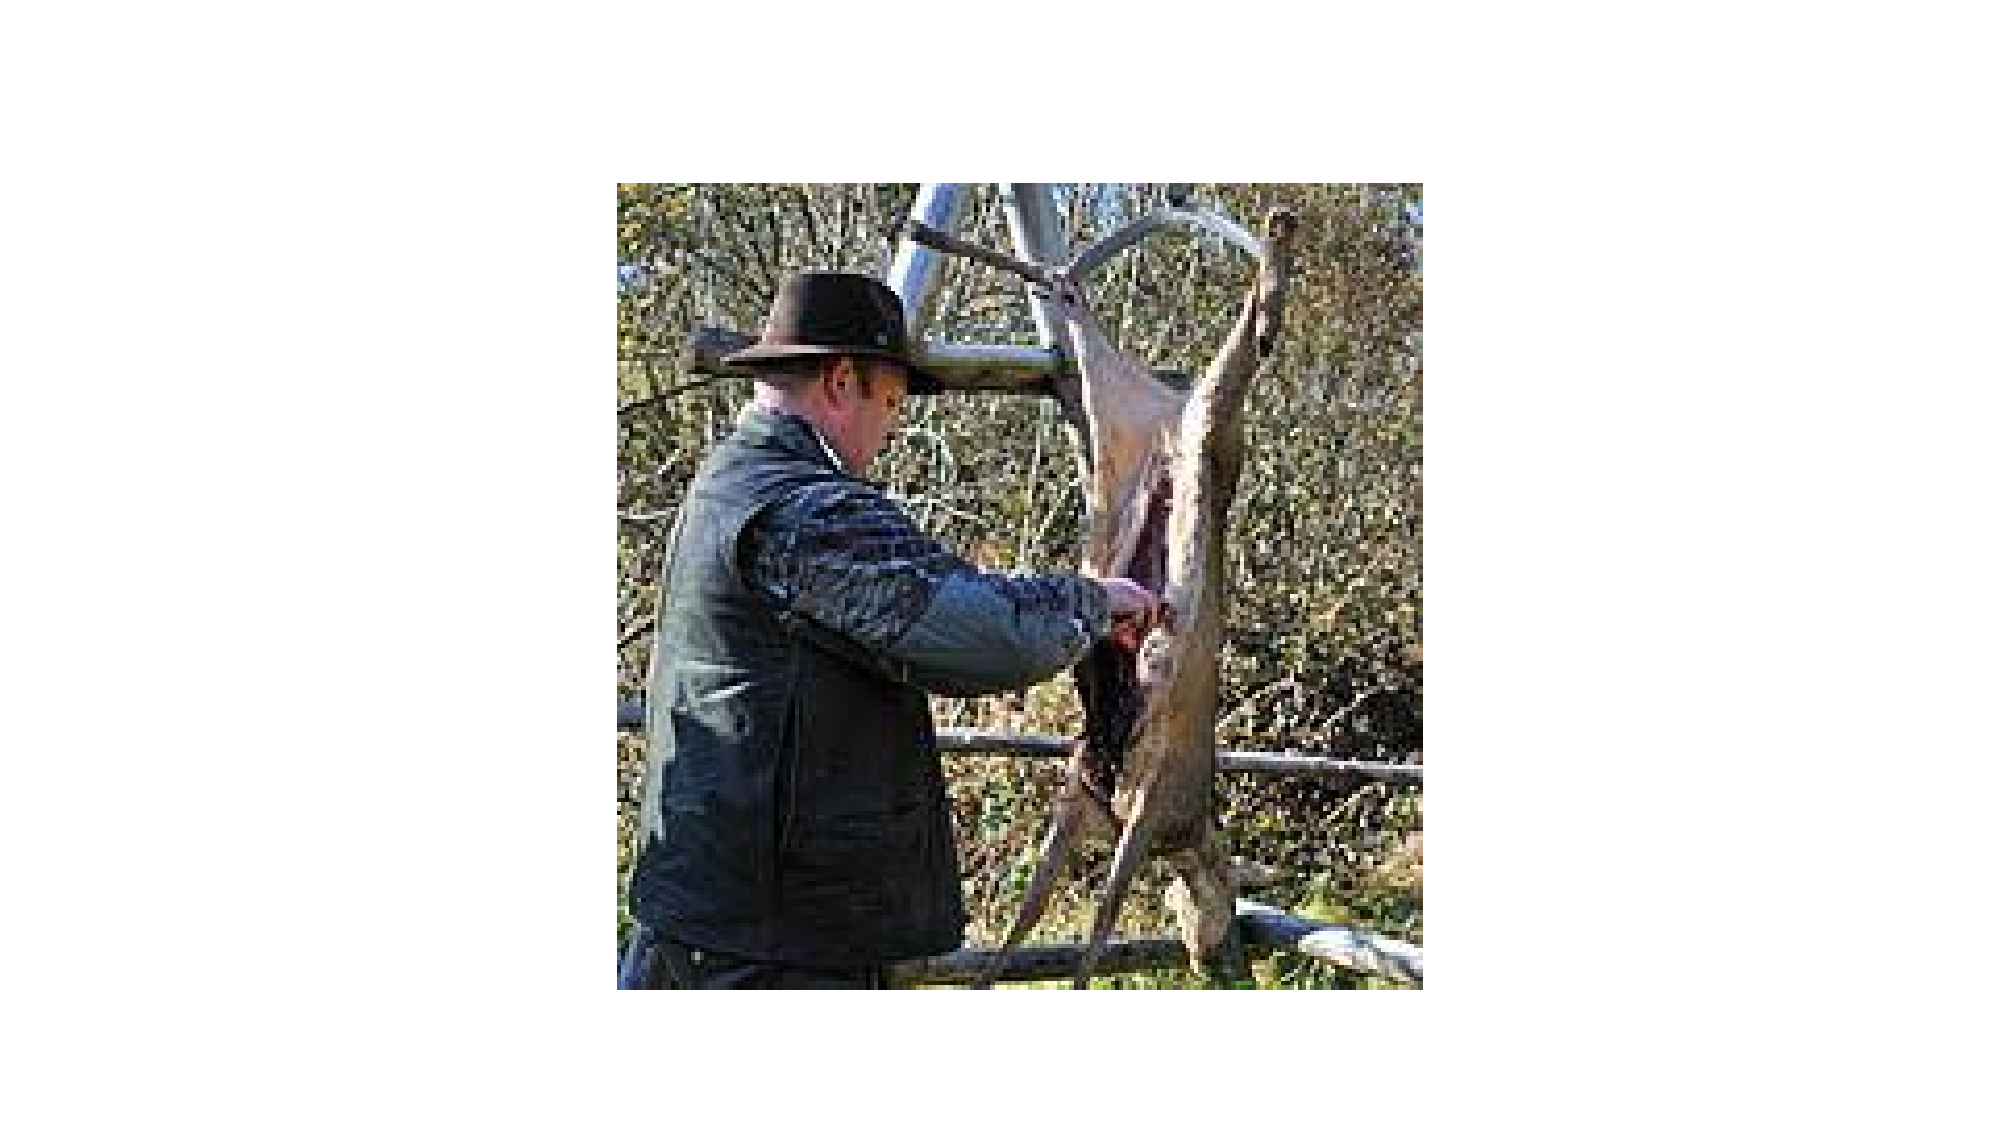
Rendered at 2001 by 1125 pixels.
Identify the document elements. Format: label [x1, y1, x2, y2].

picture [617, 183, 1423, 990]
